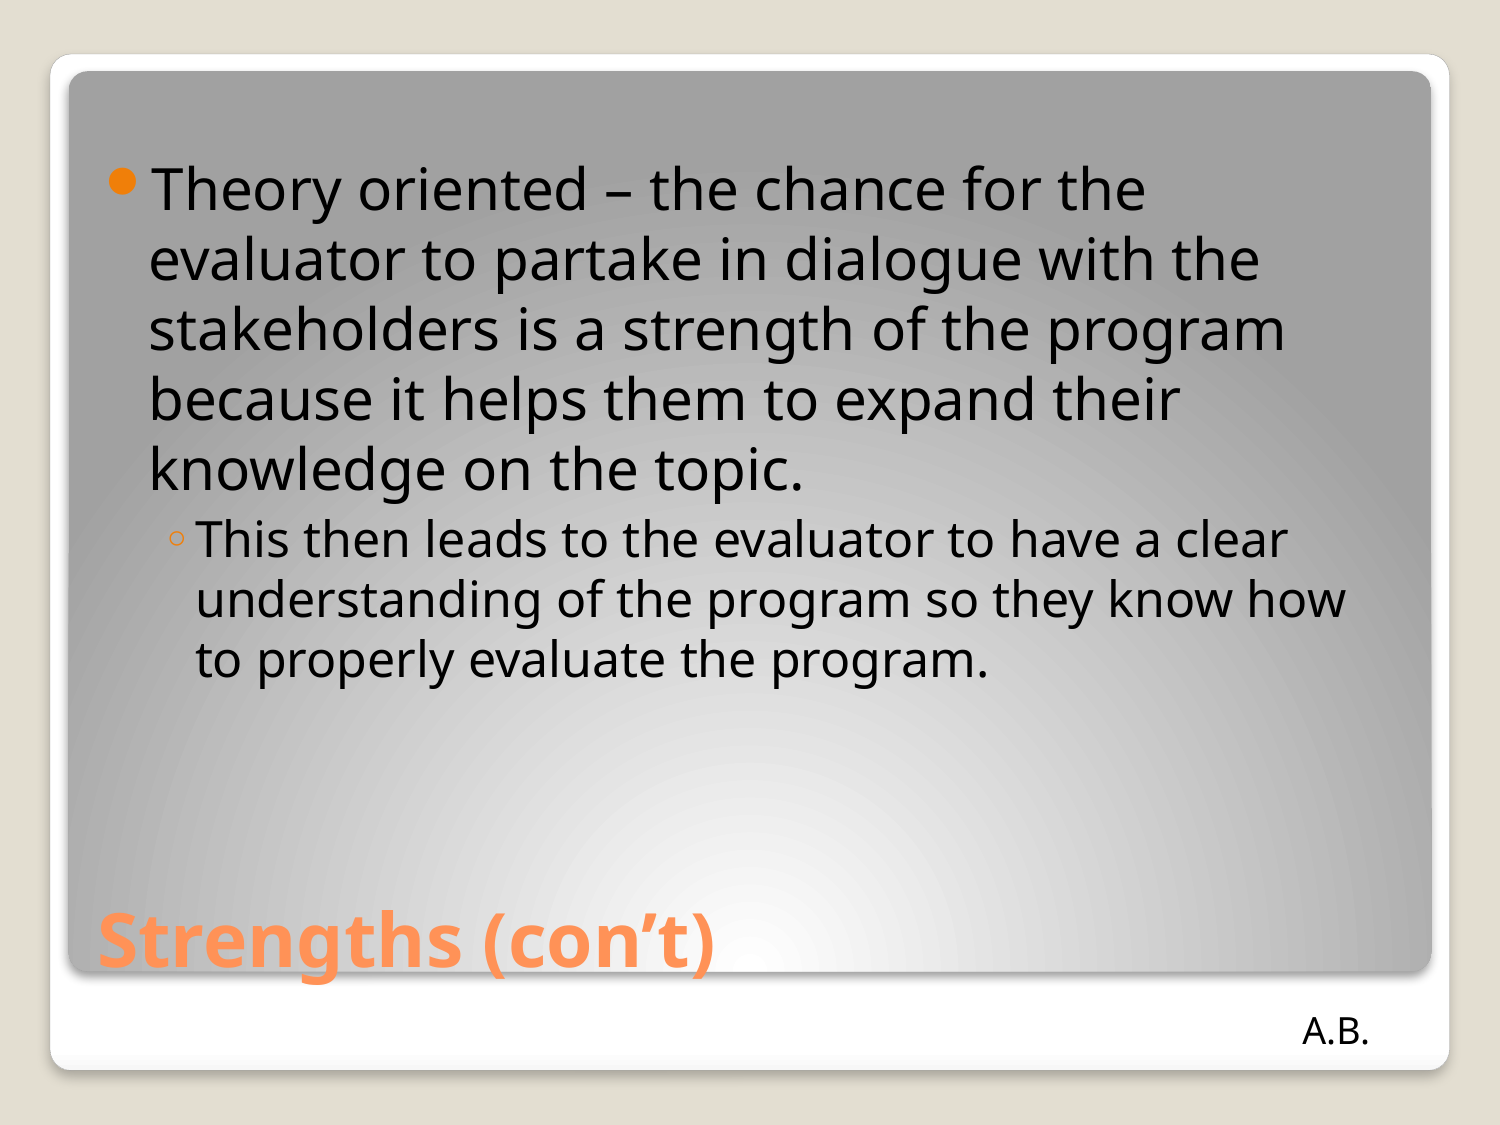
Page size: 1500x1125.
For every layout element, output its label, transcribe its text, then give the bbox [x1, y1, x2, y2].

title Strengths (con’t) [82, 817, 1425, 990]
list Theory oriented – the chance for the evaluator to partake in dialogue with the stakeholders is a strength of the program because it helps them to expand their knowledge on the topic. This then leads to the evaluator to have a clear understanding of the program so they know how to properly evaluate the program. [75, 137, 1418, 825]
text_box A.B. [1287, 999, 1413, 1060]
